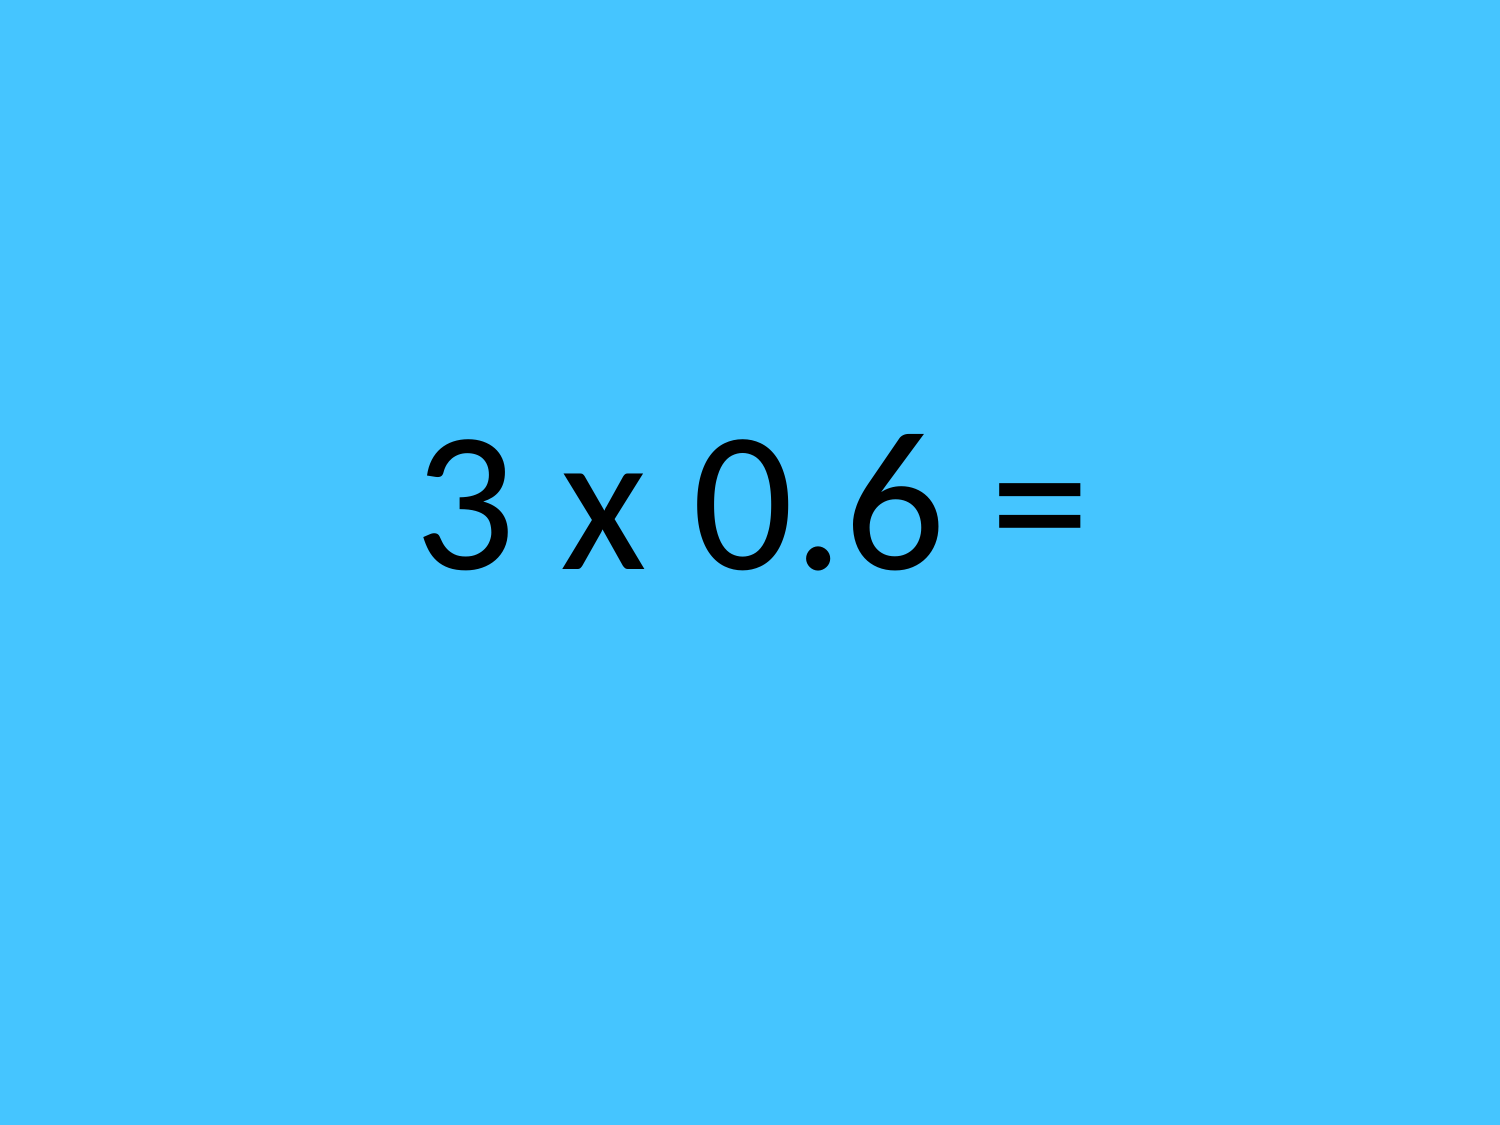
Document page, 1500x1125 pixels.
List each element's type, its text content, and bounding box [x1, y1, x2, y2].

text_box 3 x 0.6 = [399, 362, 1238, 618]
